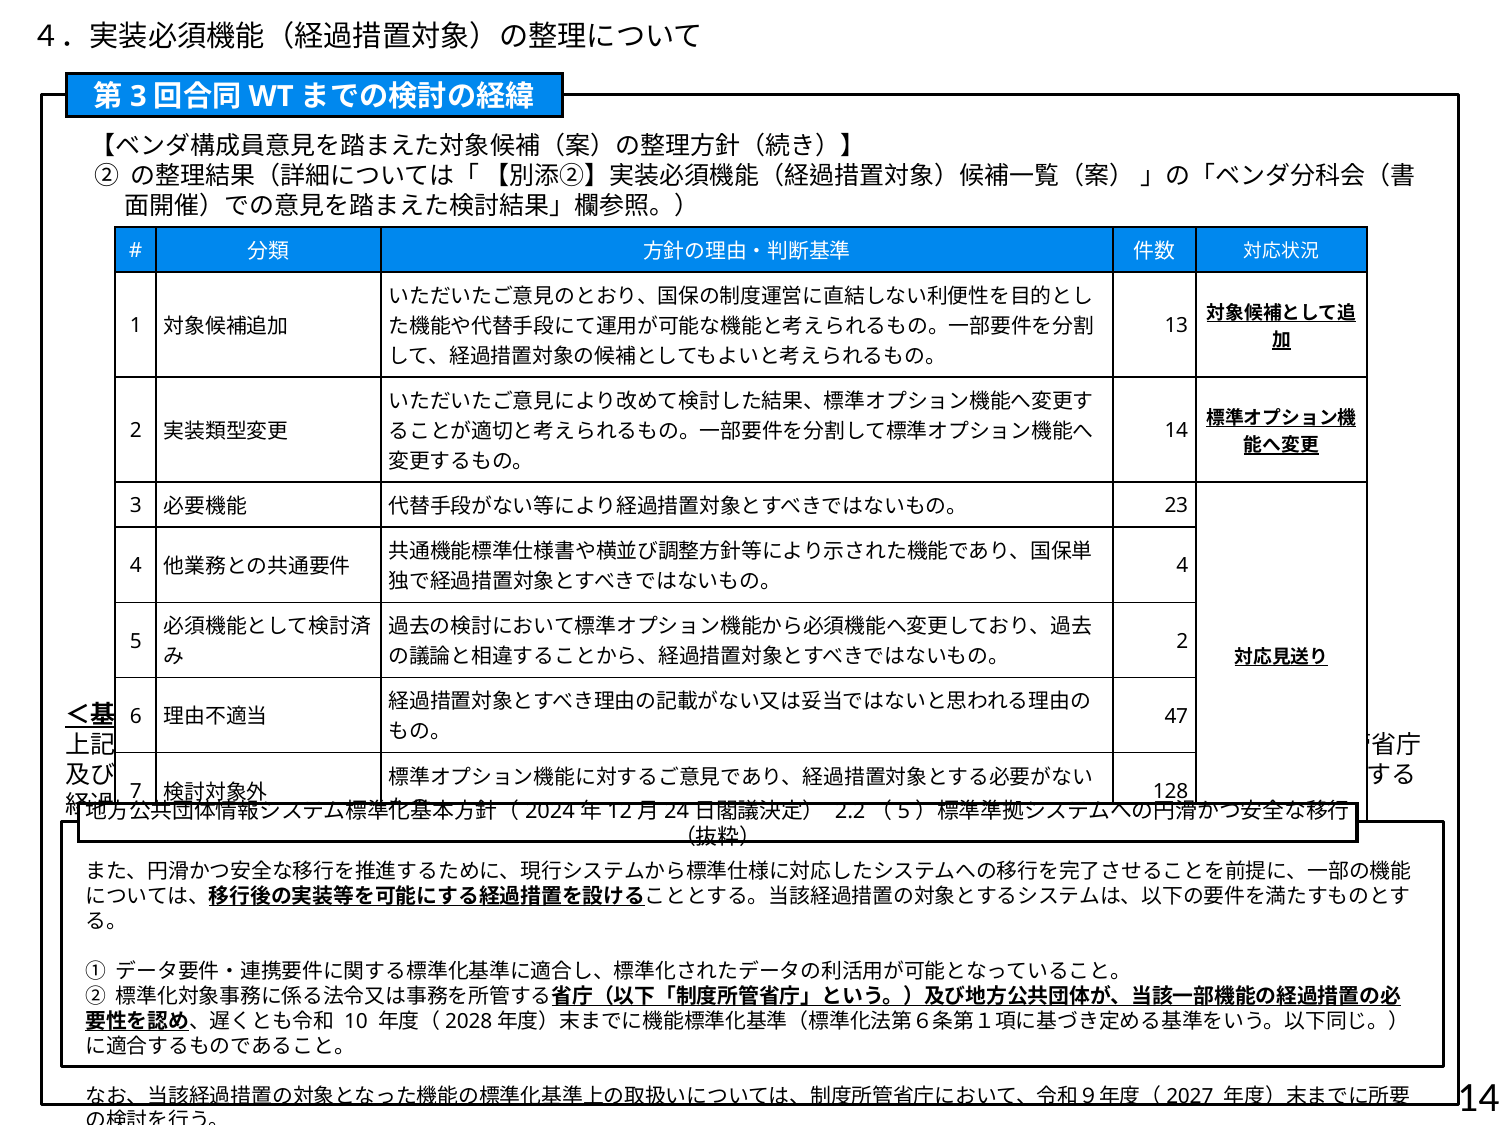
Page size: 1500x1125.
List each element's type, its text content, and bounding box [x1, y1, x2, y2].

table_cell 13 [1114, 273, 1195, 376]
table_cell 必要機能 [157, 483, 380, 526]
table_cell 検討対象外 [157, 753, 380, 802]
slide_number 14 [1164, 1065, 1500, 1125]
table_cell 対象候補追加 [157, 273, 380, 376]
table_cell 標準オプション機能に対するご意見であり、経過措置対象とする必要がないもの [382, 753, 1112, 802]
table_cell 経過措置対象とすべき理由の記載がない又は妥当ではないと思われる理由のもの。 [382, 678, 1112, 752]
table_cell いただいたご意見のとおり、国保の制度運営に直結しない利便性を目的とした機能や代替手段にて運用が可能な機能と考えられるもの。一部要件を分割して、経過措置対象の候補としてもよいと考えられるもの。 [382, 273, 1112, 376]
table_header 件数 [1114, 228, 1195, 271]
table_cell 過去の検討において標準オプション機能から必須機能へ変更しており、過去の議論と相違することから、経過措置対象とすべきではないもの。 [382, 603, 1112, 677]
table_cell 共通機能標準仕様書や横並び調整方針等により示された機能であり、国保単独で経過措置対象とすべきではないもの。 [382, 528, 1112, 602]
table_cell 7 [116, 753, 155, 802]
table_cell 23 [1114, 483, 1195, 526]
table_cell 対応見送り [1197, 483, 1366, 821]
table_cell 2 [116, 378, 155, 481]
table_cell 4 [1114, 528, 1195, 602]
text_box 第3回合同WTまでの検討の経緯 [65, 72, 563, 117]
table_cell 4 [116, 528, 155, 602]
table_header 分類 [157, 228, 380, 271]
table_cell 必須機能として検討済み [157, 603, 380, 677]
table_cell 6 [116, 678, 155, 752]
table_cell 代替手段がない等により経過措置対象とすべきではないもの。 [382, 483, 1112, 526]
text_box ４．実装必須機能（経過措置対象）の整理について [16, 2, 1440, 49]
table_cell いただいたご意見により改めて検討した結果、標準オプション機能へ変更することが適切と考えられるもの。一部要件を分割して標準オプション機能へ変更するもの。 [382, 378, 1112, 481]
table_cell 3 [116, 483, 155, 526]
table_header 対応状況 [1197, 228, 1366, 271]
table_cell 標準オプション機能へ変更 [1197, 378, 1366, 481]
table_cell 理由不適当 [157, 678, 380, 752]
table_cell 他業務との共通要件 [157, 528, 380, 602]
table_cell 5 [116, 603, 155, 677]
text_box また、円滑かつ安全な移行を推進するために、現行システムから標準仕様に対応したシステムへの移行を完了させることを前提に、一部の機能については、移行後の実装等を可能にする経過措置を設けることとする。当該経過措置の対象とするシステムは、以下の要件を満たすものとする。 ① データ要件・連携要件に関する標準化基準に適合し、標準化されたデータの利活用が可能となっていること。 ② 標準化対象事務に係る法令又は事務を所管する省庁（以下「制度所管省庁」という。）及び地方公共団体が、当該一部機能の経過措置の必要性を認め、遅くとも令和 10 年度（2028年度）末までに機能標準化基準（標準化法第６条第１項に基づき定める基準をいう。以下同じ。）に適合するものであること。 なお、当該経過措置の対象となった機能の標準化基準上の取扱いについては、制度所管省庁において、令和９年度（2027 年度）末までに所要の検討を行う。 [61, 821, 1444, 1067]
text_box 【ベンダ構成員意見を踏まえた対象候補（案）の整理方針（続き）】 ② の整理結果（詳細については「 【別添②】実装必須機能（経過措置対象）候補一覧（案） 」の「ベンダ分科会（書面開催）での意見を踏まえた検討結果」欄参照。） ＜基本方針の改訂＞ 上記の整理を行った一方、令和6年12月24日に閣議決定された基本方針において以下の規定が追加され、制度所管省庁及び地方公共団体が必要性を認めた機能については、標準化期限である令和8年4月1日以降に実装することも可とする経過措置が示された。 [41, 94, 1459, 1105]
table_cell 対象候補として追加 [1197, 273, 1366, 376]
table_cell 1 [116, 273, 155, 376]
table_cell 47 [1114, 678, 1195, 752]
table_cell 実装類型変更 [157, 378, 380, 481]
text_box 地方公共団体情報システム標準化基本方針（2024年12月24日閣議決定） 2.2（5）標準準拠システムへの円滑かつ安全な移行（抜粋） [77, 802, 1358, 843]
table_cell 14 [1114, 378, 1195, 481]
table_cell 128 [1114, 753, 1195, 802]
table_cell 2 [1114, 603, 1195, 677]
table_header 方針の理由・判断基準 [382, 228, 1112, 271]
table_header # [116, 228, 155, 271]
